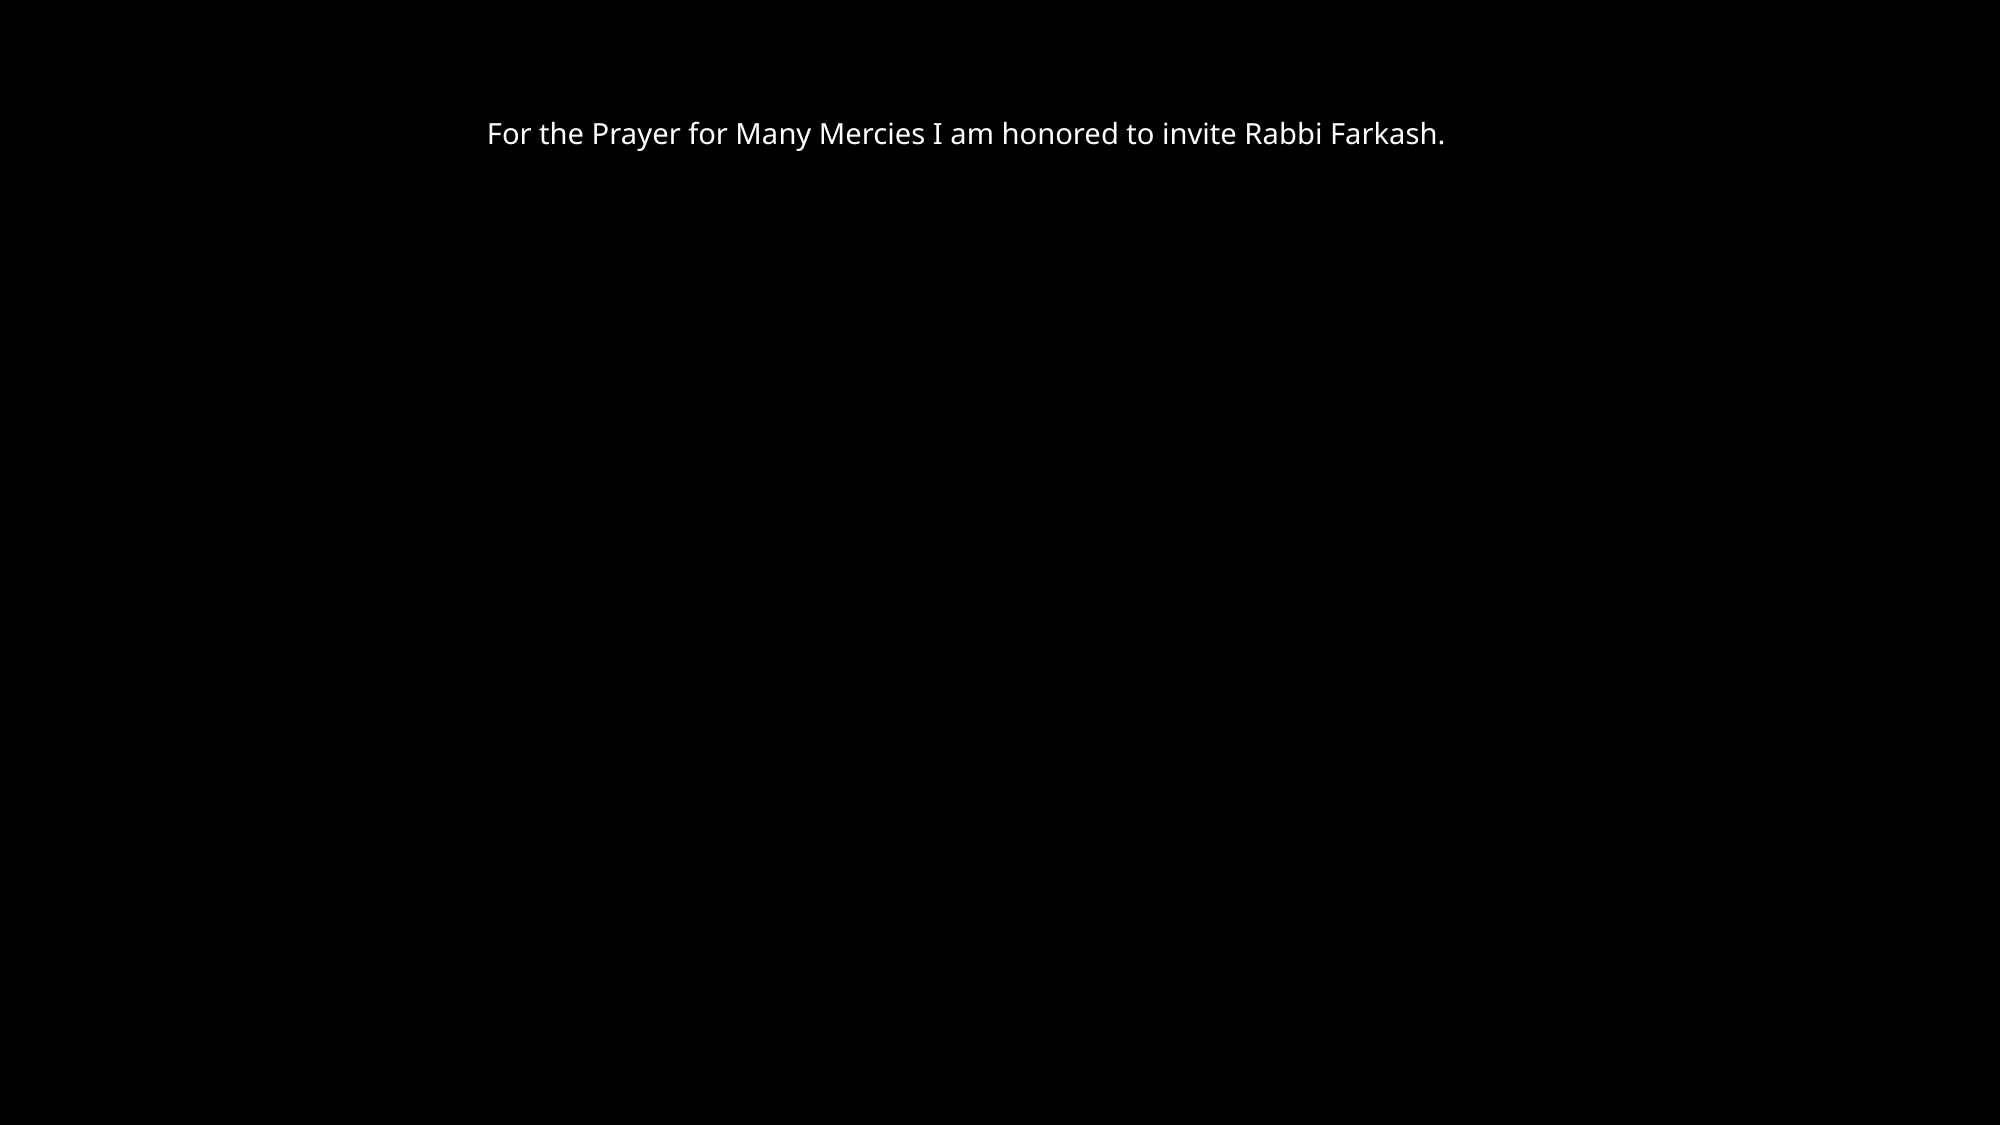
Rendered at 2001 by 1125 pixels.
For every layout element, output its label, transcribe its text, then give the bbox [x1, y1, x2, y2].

text_box For the Prayer for Many Mercies I am honored to invite Rabbi Farkash. [33, 108, 1900, 159]
